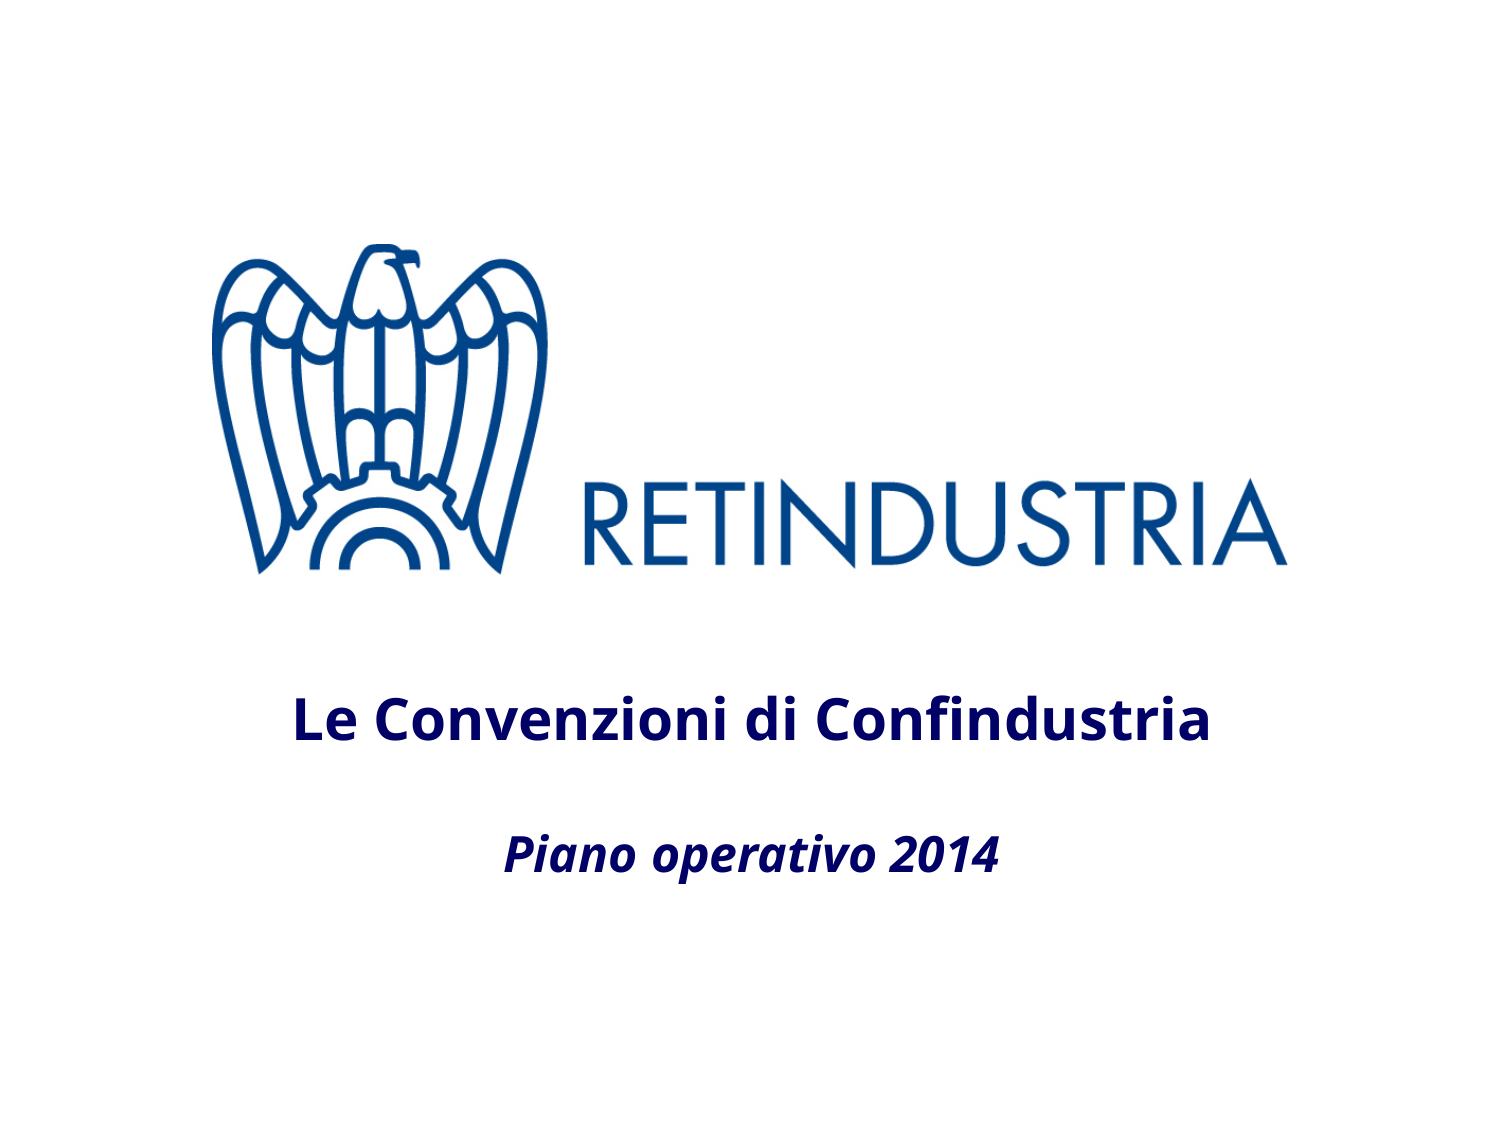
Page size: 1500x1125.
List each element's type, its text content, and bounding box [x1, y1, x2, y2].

picture [212, 244, 1288, 598]
text_box Le Convenzioni di Confindustria Piano operativo 2014 [276, 674, 1228, 890]
